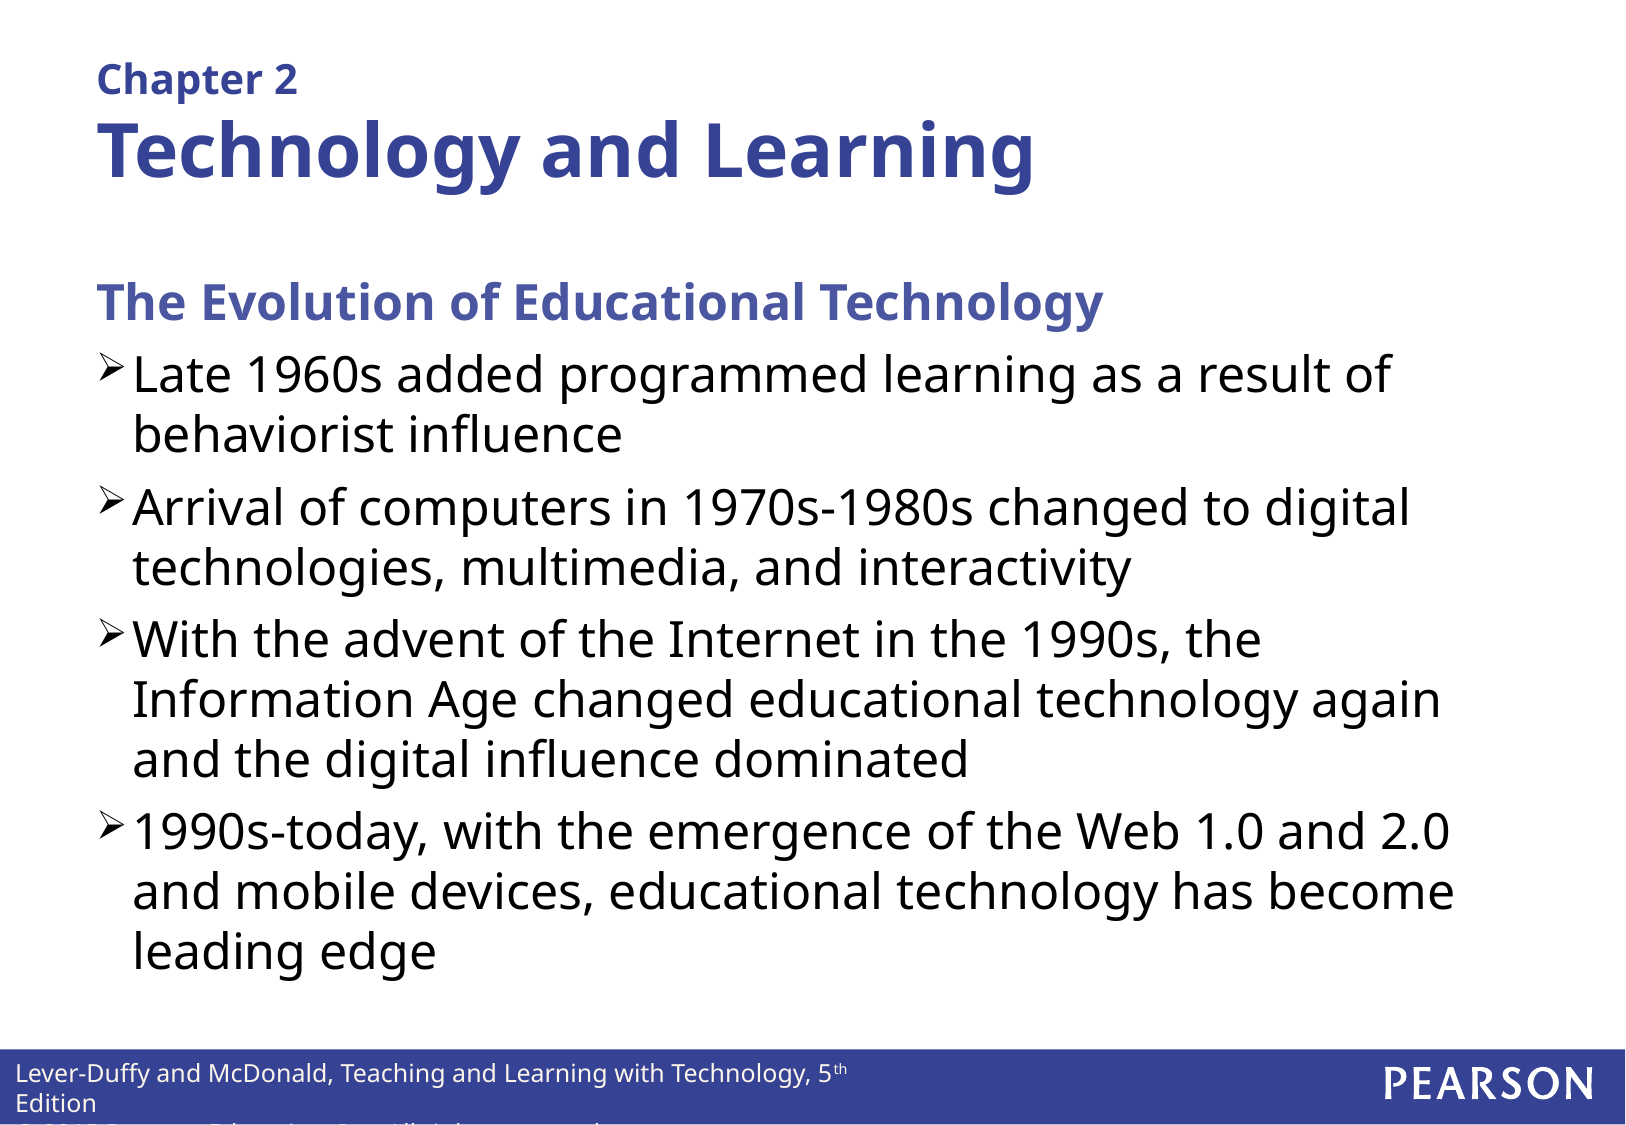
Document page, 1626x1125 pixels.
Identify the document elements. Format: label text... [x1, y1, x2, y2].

list The Evolution of Educational Technology Late 1960s added programmed learning as a result of behaviorist influence Arrival of computers in 1970s-1980s changed to digital technologies, multimedia, and interactivity With the advent of the Internet in the 1990s, the Information Age changed educational technology again and the digital influence dominated 1990s-today, with the emergence of the Web 1.0 and 2.0 and mobile devices, educational technology has become leading edge [81, 262, 1544, 1005]
title Chapter 2 Technology and Learning [81, 45, 1544, 233]
